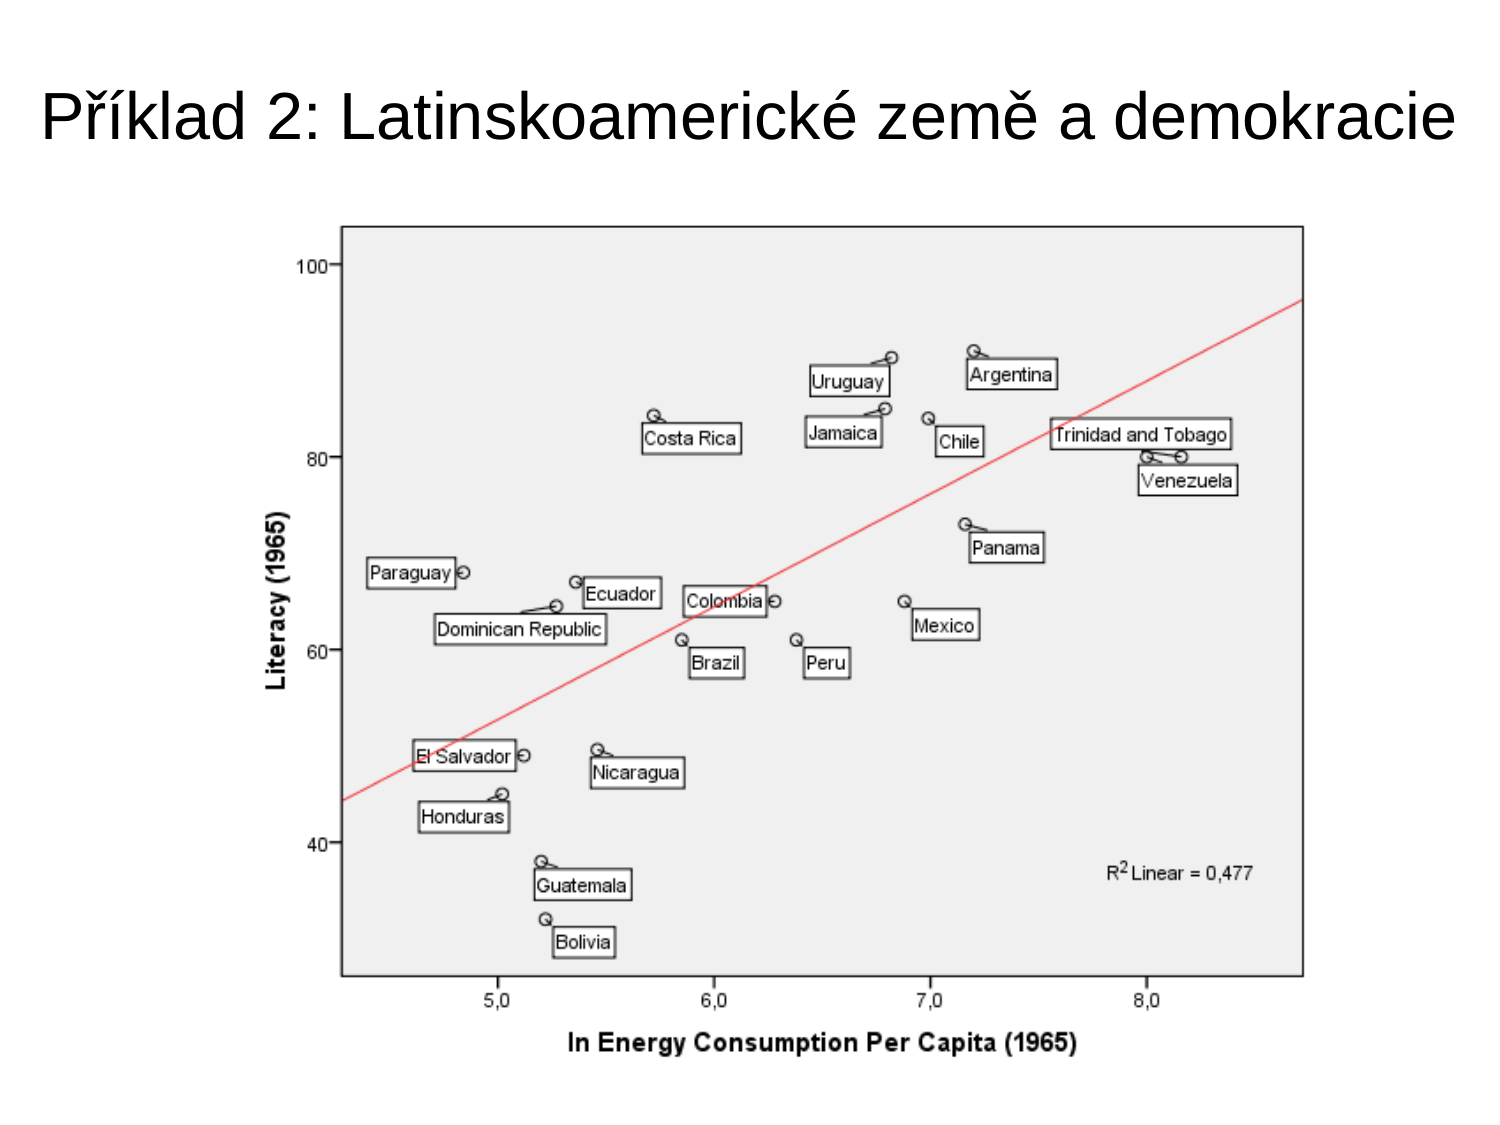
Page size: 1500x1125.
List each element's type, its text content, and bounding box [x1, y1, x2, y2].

picture [218, 205, 1330, 1096]
title Příklad 2: Latinskoamerické země a demokracie [23, 19, 1477, 207]
